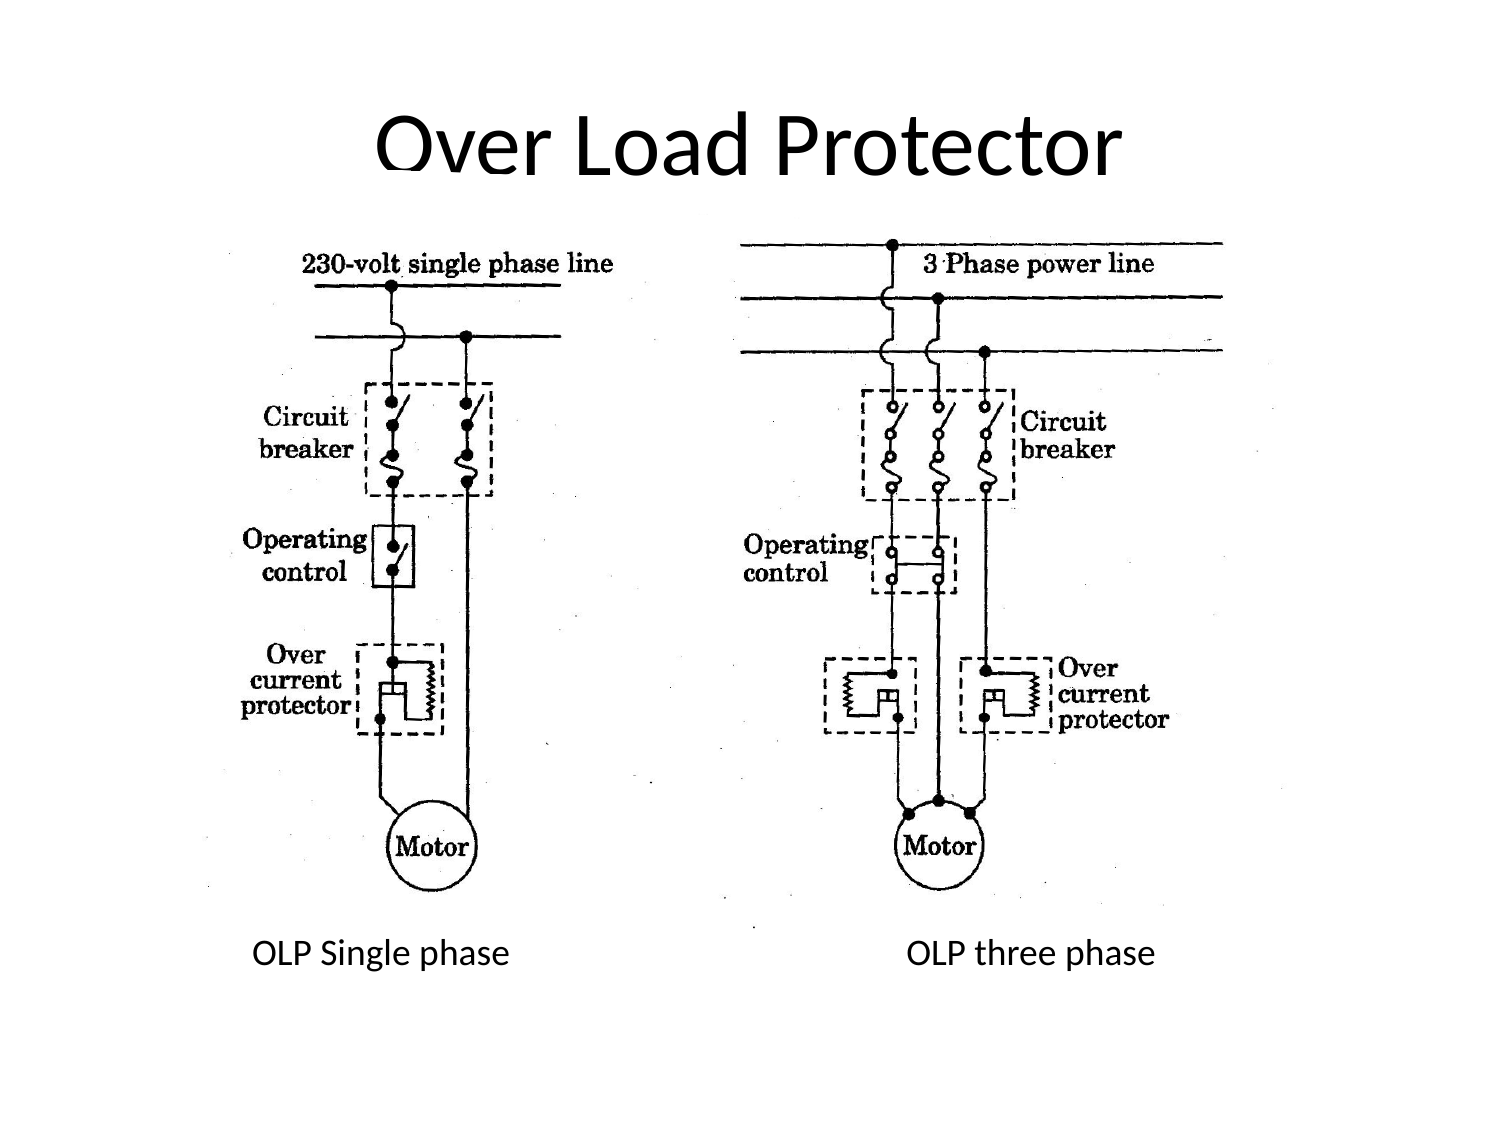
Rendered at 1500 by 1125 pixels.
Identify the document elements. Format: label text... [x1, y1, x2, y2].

text_box OLP Single phase [99, 912, 663, 988]
picture [189, 164, 1306, 939]
title Over Load Protector [75, 45, 1425, 233]
text_box OLP three phase [750, 912, 1313, 988]
